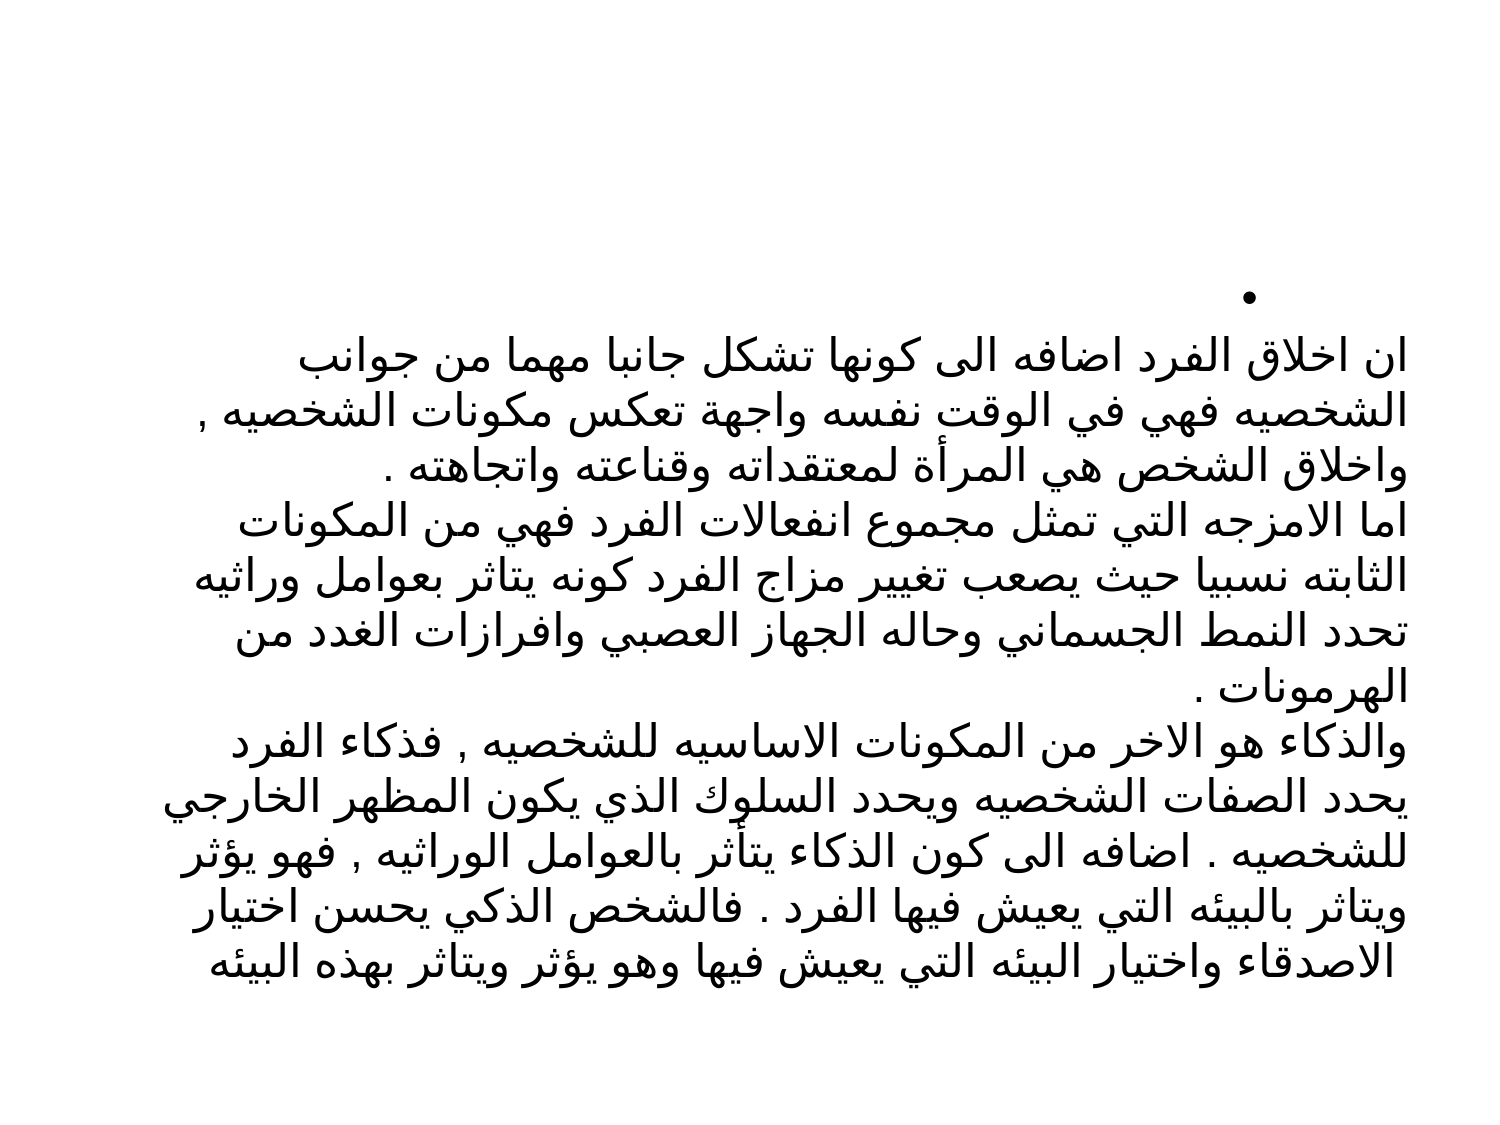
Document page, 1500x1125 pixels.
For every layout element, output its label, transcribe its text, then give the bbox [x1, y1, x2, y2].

list ان اخلاق الفرد اضافه الى كونها تشكل جانبا مهما من جوانب الشخصيه فهي في الوقت نفسه واجهة تعكس مكونات الشخصيه , واخلاق الشخص هي المرأة لمعتقداته وقناعته واتجاهته . اما الامزجه التي تمثل مجموع انفعالات الفرد فهي من المكونات الثابته نسبيا حيث يصعب تغيير مزاج الفرد كونه يتاثر بعوامل وراثيه تحدد النمط الجسماني وحاله الجهاز العصبي وافرازات الغدد من الهرمونات . والذكاء هو الاخر من المكونات الاساسيه للشخصيه , فذكاء الفرد يحدد الصفات الشخصيه ويحدد السلوك الذي يكون المظهر الخارجي للشخصيه . اضافه الى كون الذكاء يتأثر بالعوامل الوراثيه , فهو يؤثر ويتاثر بالبيئه التي يعيش فيها الفرد . فالشخص الذكي يحسن اختيار الاصدقاء واختيار البيئه التي يعيش فيها وهو يؤثر ويتاثر بهذه البيئه [75, 262, 1425, 1005]
